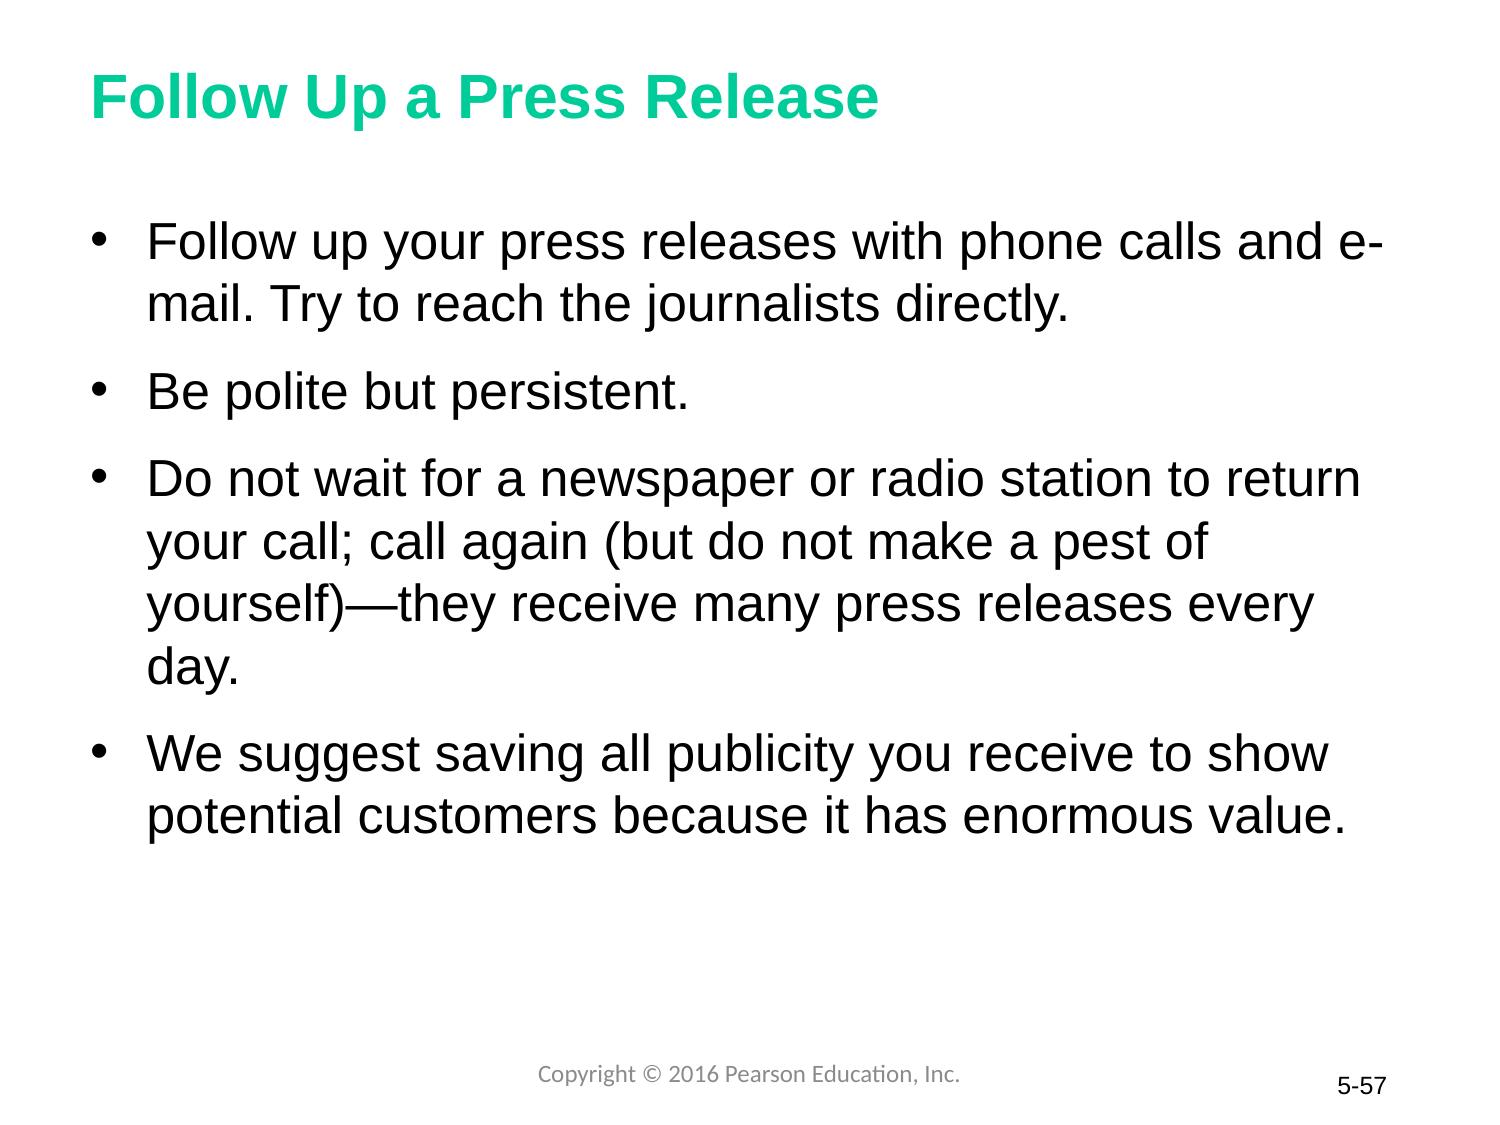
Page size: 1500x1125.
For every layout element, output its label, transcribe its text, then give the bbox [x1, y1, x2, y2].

list Follow up your press releases with phone calls and e-mail. Try to reach the journalists directly. Be polite but persistent. Do not wait for a newspaper or radio station to return your call; call again (but do not make a pest of yourself)—they receive many press releases every day. We suggest saving all publicity you receive to show potential customers because it has enormous value. [75, 200, 1425, 943]
title Follow Up a Press Release [75, 0, 1425, 188]
footer Copyright © 2016 Pearson Education, Inc. [512, 1042, 988, 1103]
